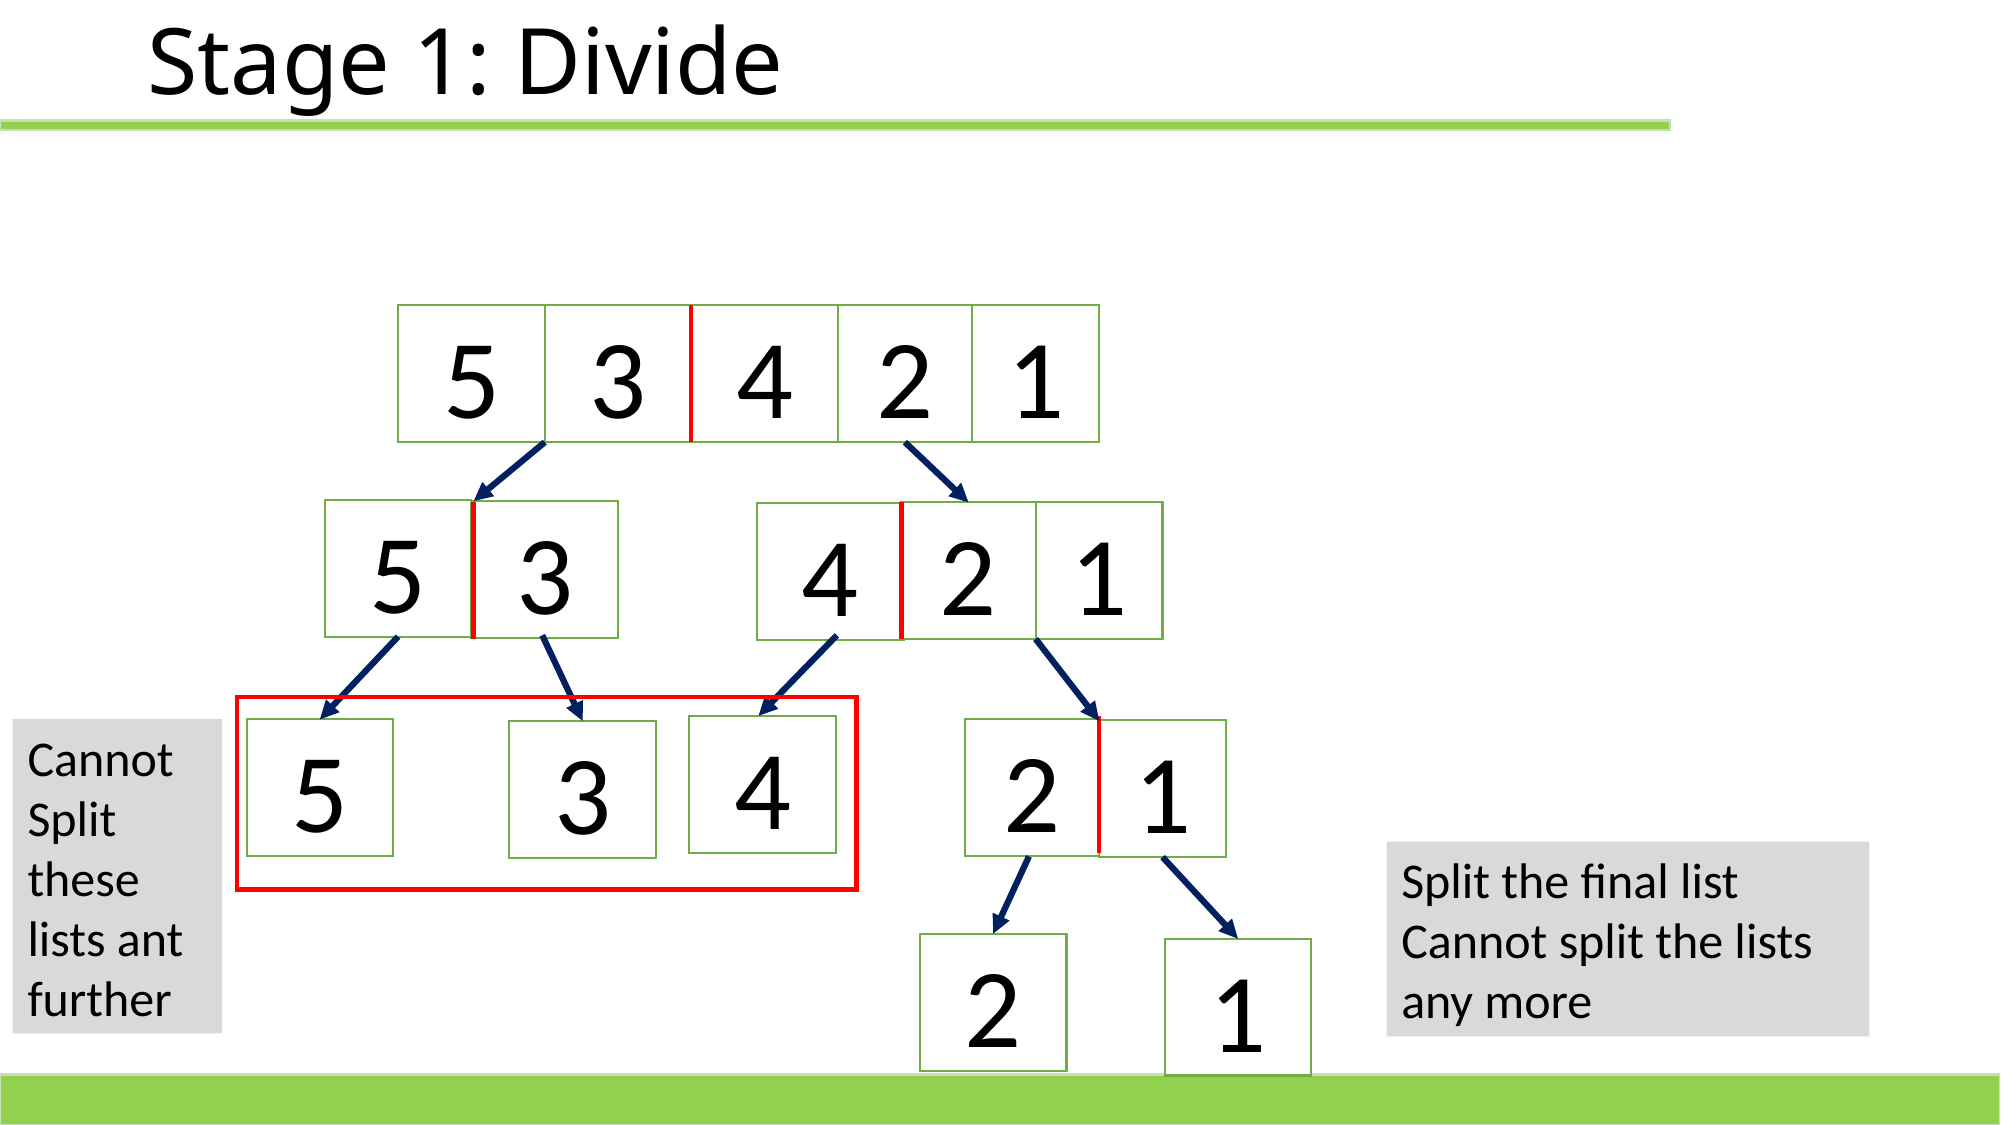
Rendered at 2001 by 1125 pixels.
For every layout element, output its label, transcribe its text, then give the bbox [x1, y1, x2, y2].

text_box 5 [397, 304, 546, 443]
text_box 2 [900, 501, 1035, 640]
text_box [1162, 857, 1238, 939]
text_box 2 [837, 304, 971, 443]
title Stage 1: Divide [132, 0, 904, 162]
text_box 1 [1164, 938, 1312, 1077]
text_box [473, 442, 545, 501]
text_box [319, 636, 399, 720]
text_box 1 [1035, 501, 1164, 640]
text_box 1 [971, 304, 1100, 443]
text_box 4 [756, 502, 905, 641]
text_box 3 [474, 500, 619, 639]
text_box Cannot Split these lists ant further [12, 718, 222, 1034]
text_box [236, 696, 858, 891]
text_box 4 [690, 304, 837, 443]
text_box Split the final list Cannot split the lists any more [1386, 841, 1870, 1037]
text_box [904, 442, 969, 503]
text_box 1 [1098, 719, 1227, 858]
text_box 2 [919, 933, 1068, 1072]
text_box 3 [546, 304, 690, 443]
text_box 5 [324, 499, 472, 638]
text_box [1035, 639, 1100, 721]
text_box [993, 856, 1029, 934]
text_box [542, 635, 583, 721]
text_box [758, 635, 837, 716]
text_box 2 [964, 718, 1098, 857]
